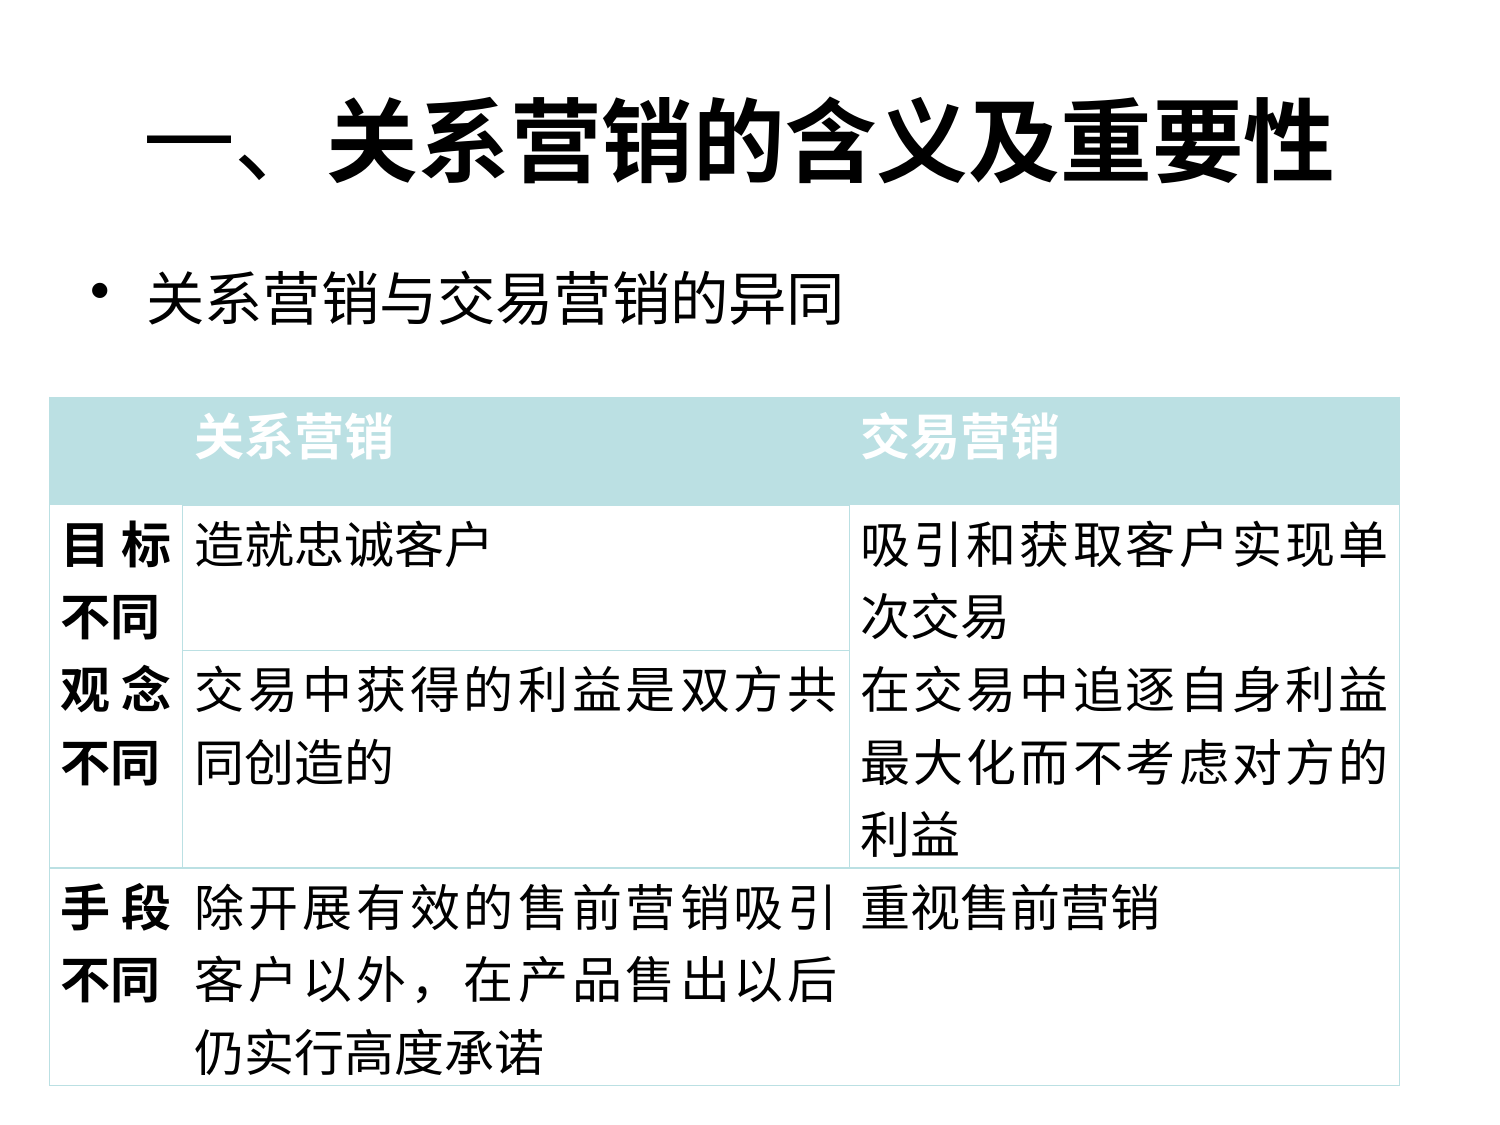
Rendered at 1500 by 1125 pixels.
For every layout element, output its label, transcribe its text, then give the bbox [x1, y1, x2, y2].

table_header [50, 398, 183, 505]
title 一、关系营销的含义及重要性 [75, 45, 1425, 233]
table_cell 手段不同 [50, 869, 183, 1085]
table_cell 吸引和获取客户实现单次交易 [850, 505, 1399, 650]
table_cell 除开展有效的售前营销吸引客户以外，在产品售出以后仍实行高度承诺 [183, 869, 850, 1085]
table_cell 交易中获得的利益是双方共同创造的 [183, 651, 849, 867]
table_cell 观念不同 [50, 650, 182, 867]
table_cell 目标不同 [50, 505, 182, 650]
list 关系营销与交易营销的异同 [75, 262, 1425, 339]
table_cell 在交易中追逐自身利益最大化而不考虑对方的利益 [850, 650, 1399, 867]
table_cell 重视售前营销 [850, 869, 1399, 1085]
table_header 交易营销 [850, 398, 1399, 505]
table_header 关系营销 [183, 398, 850, 505]
table_cell 造就忠诚客户 [183, 506, 849, 650]
